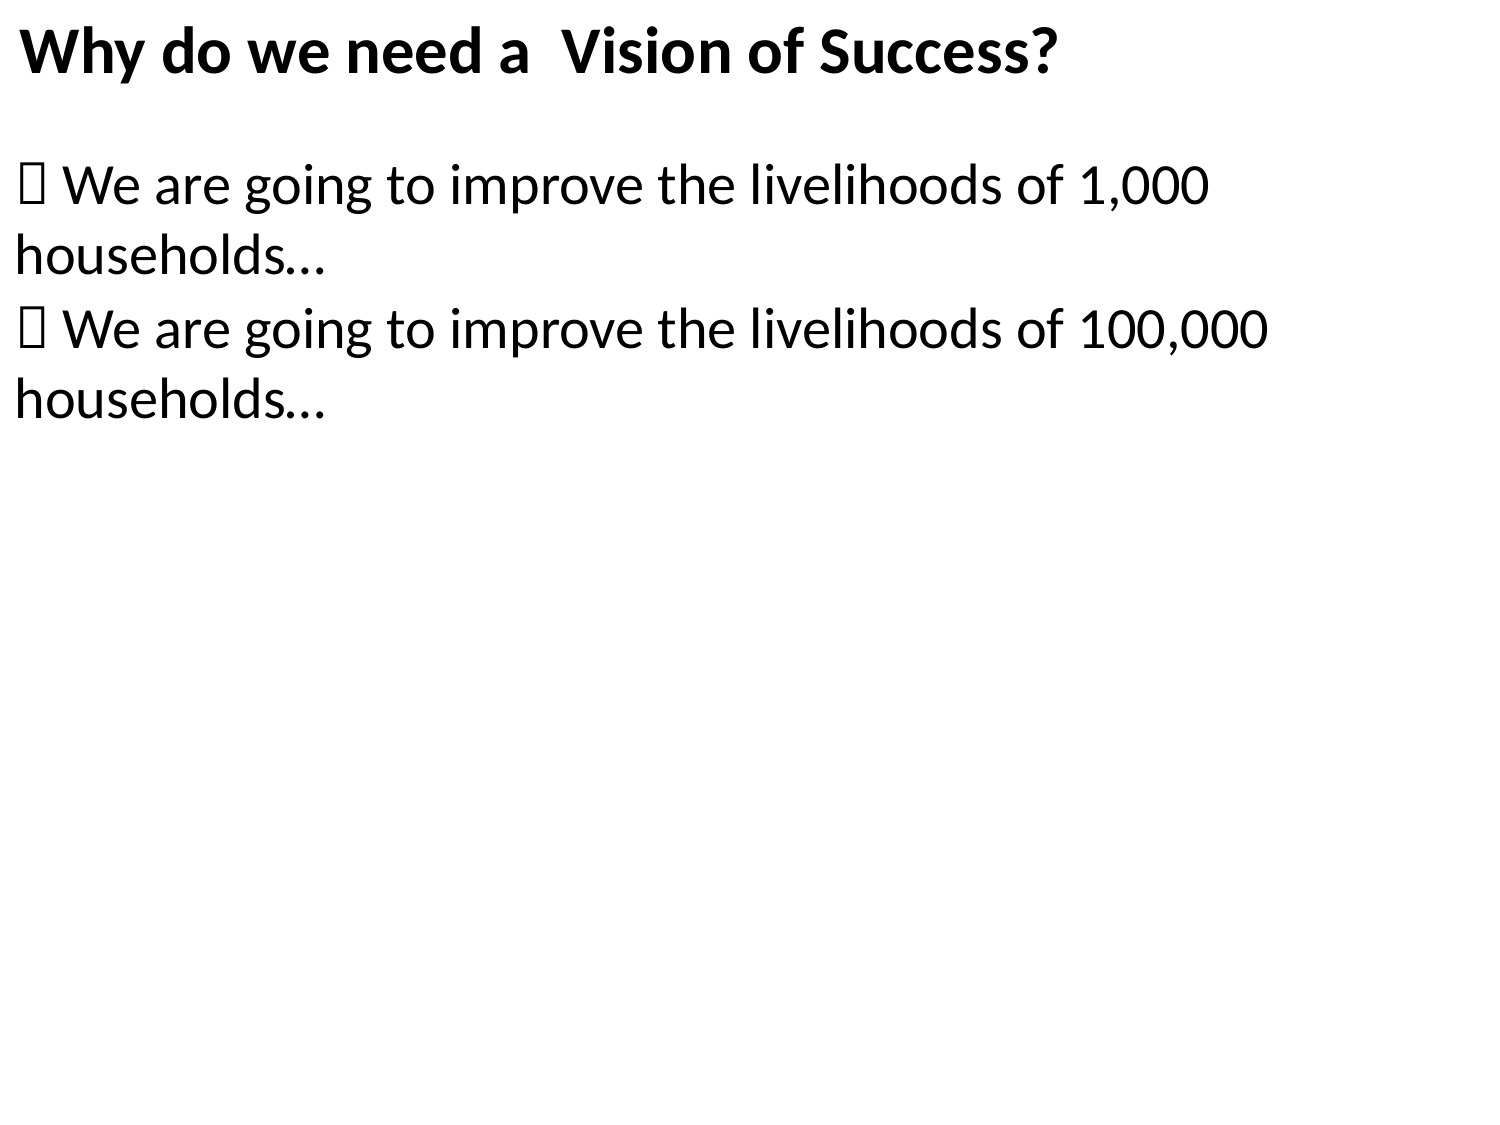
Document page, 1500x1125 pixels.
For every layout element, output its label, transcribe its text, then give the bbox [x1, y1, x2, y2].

text_box  We are going to improve the livelihoods of 1,000 households… [0, 139, 1486, 282]
text_box  We are going to improve the livelihoods of 100,000 households… [0, 282, 1486, 438]
text_box Why do we need a Vision of Success? [4, 0, 1077, 95]
